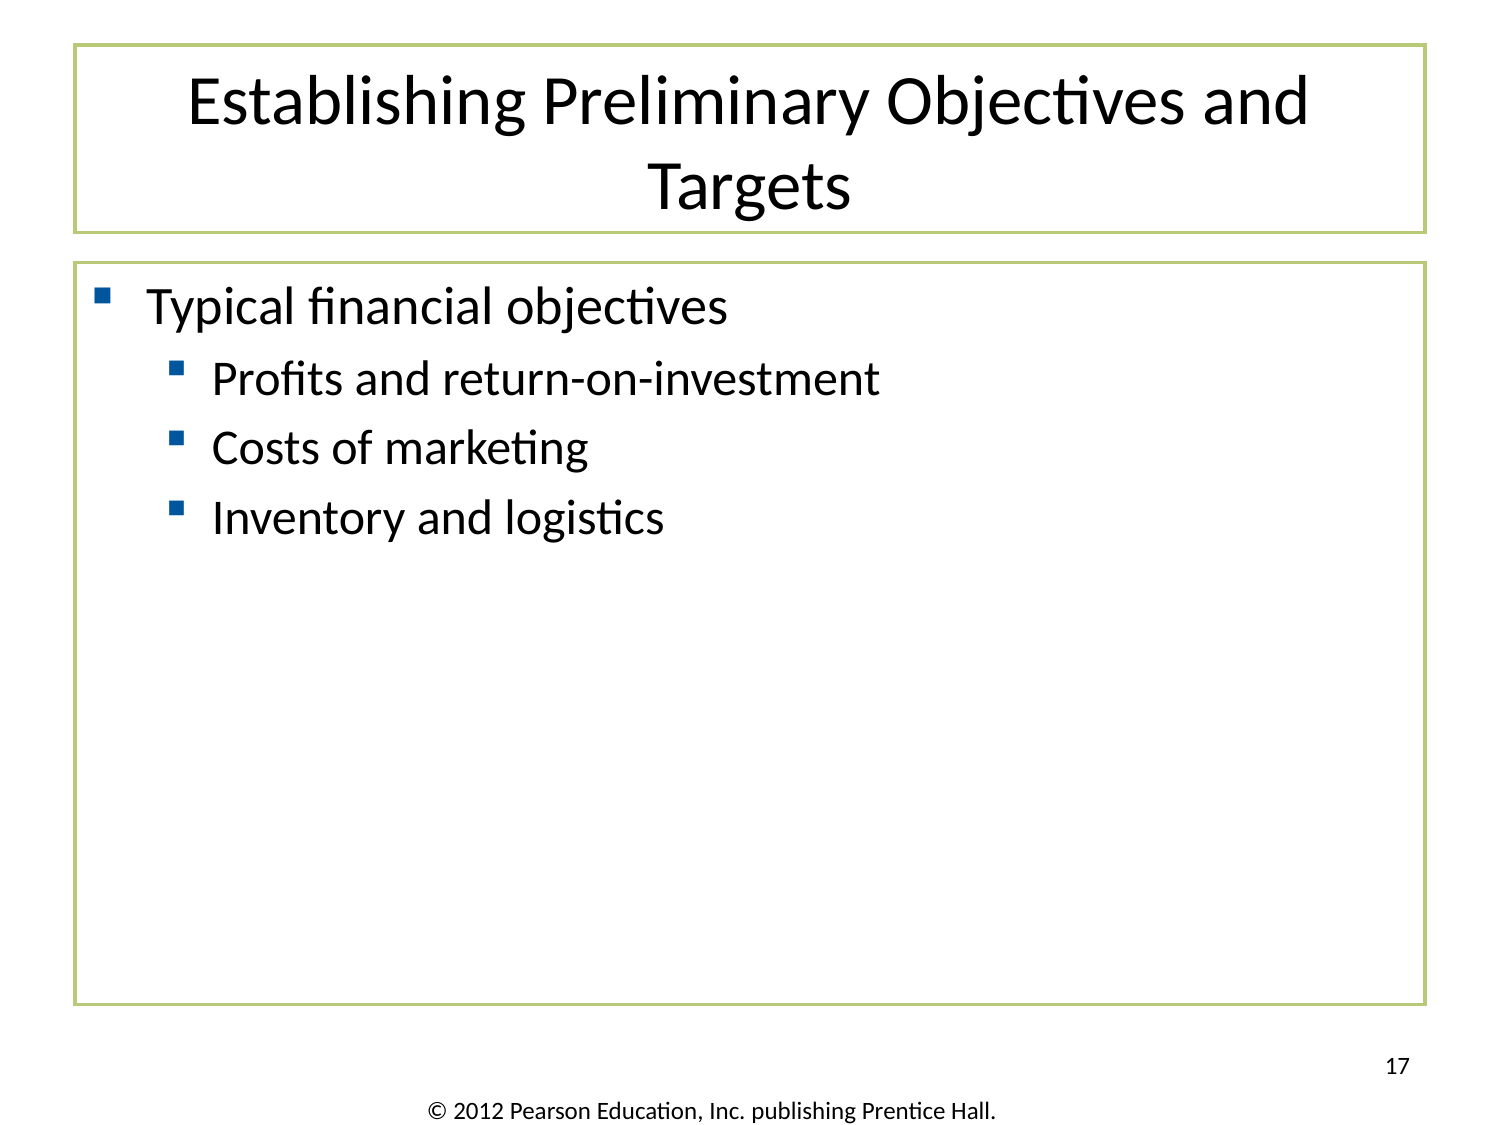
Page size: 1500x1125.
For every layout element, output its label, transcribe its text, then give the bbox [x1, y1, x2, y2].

list Typical financial objectives Profits and return-on-investment Costs of marketing Inventory and logistics [73, 261, 1427, 1006]
slide_number 17 [1074, 1042, 1425, 1103]
title Establishing Preliminary Objectives and Targets [73, 43, 1427, 234]
